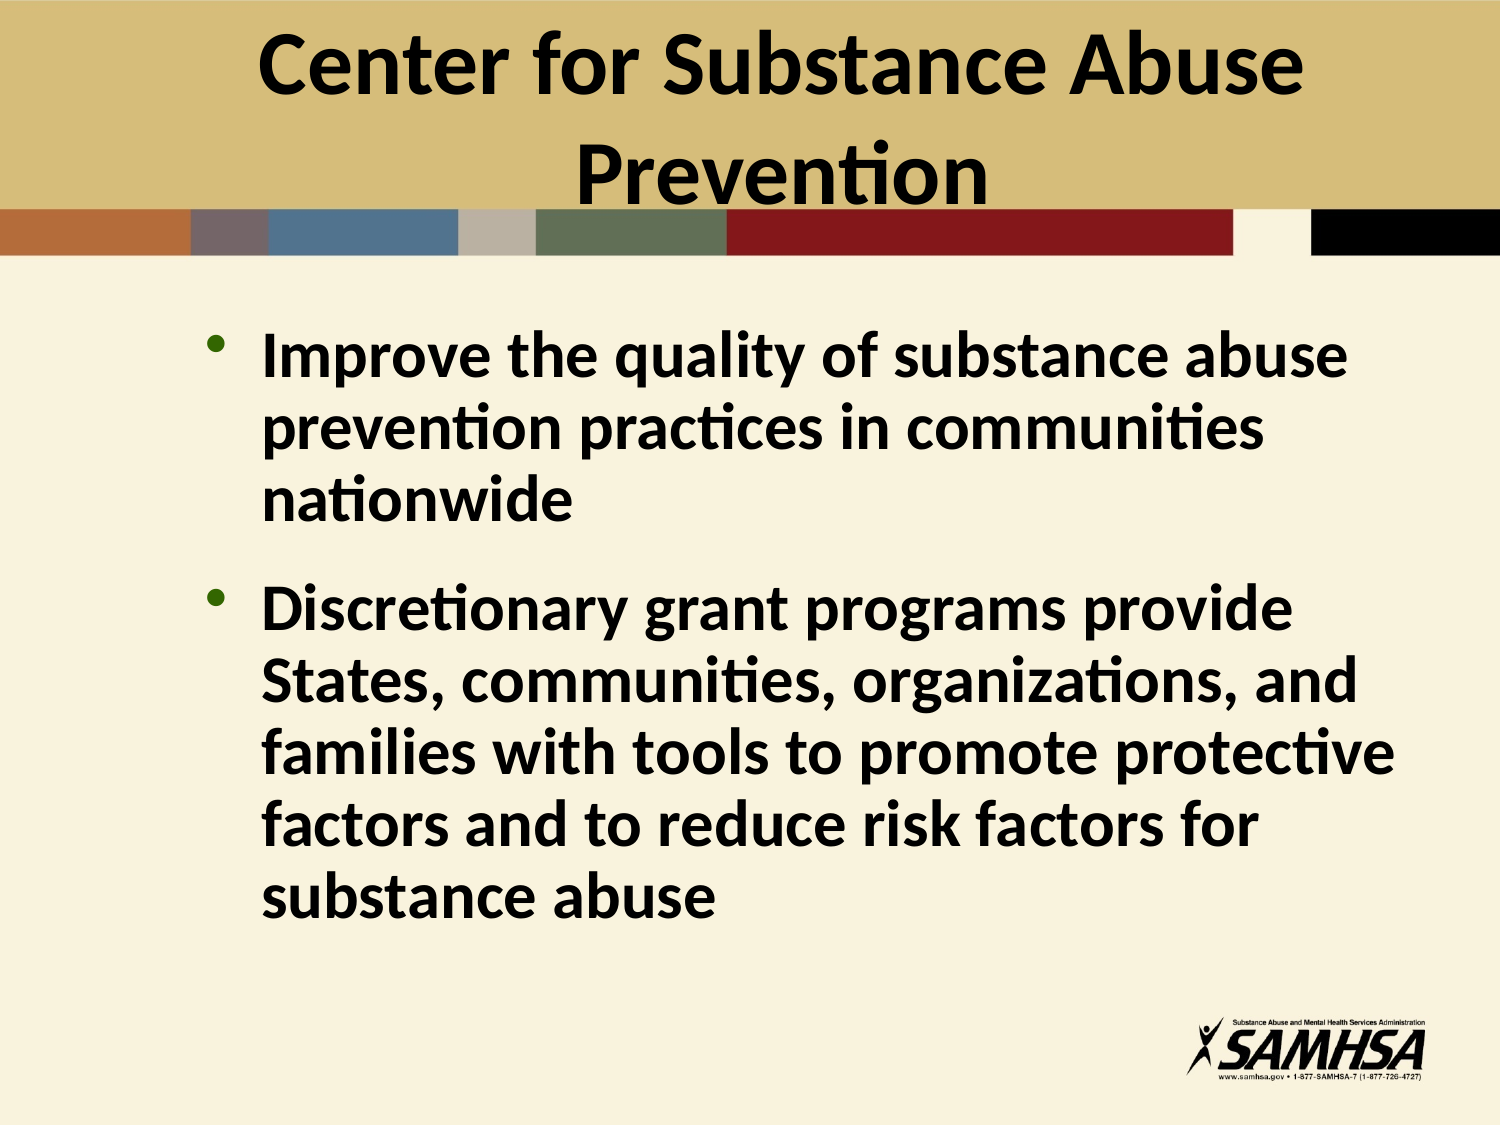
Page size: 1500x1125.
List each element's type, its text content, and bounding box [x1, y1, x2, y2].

title Center for Substance Abuse Prevention [149, 37, 1416, 188]
picture [0, 0, 1500, 1125]
list Improve the quality of substance abuse prevention practices in communities nationwide Discretionary grant programs provide States, communities, organizations, and families with tools to promote protective factors and to reduce risk factors for substance abuse [189, 312, 1469, 1001]
